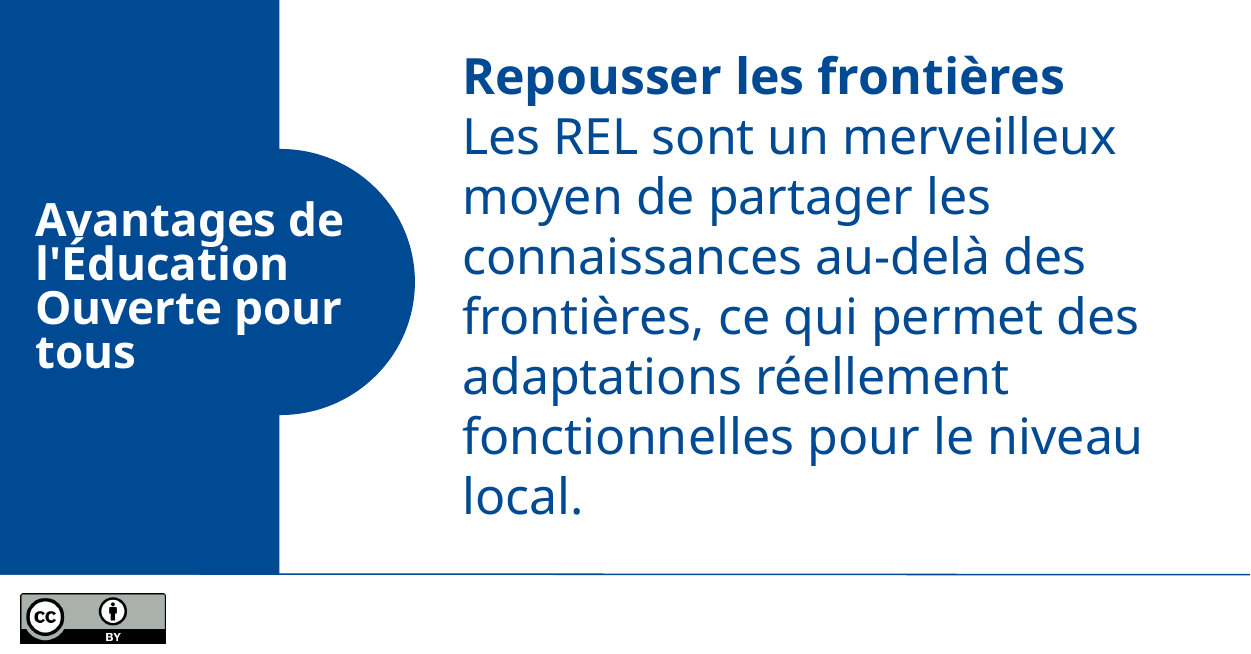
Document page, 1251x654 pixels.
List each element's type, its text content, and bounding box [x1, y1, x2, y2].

text_box Avantages de l'Éducation Ouverte pour tous [20, 186, 390, 393]
picture [20, 592, 166, 645]
text_box Repousser les frontières Les REL sont un merveilleux moyen de partager les connaissances au-delà des frontières, ce qui permet des adaptations réellement fonctionnelles pour le niveau local. [447, 29, 1217, 540]
text_box [390, 204, 415, 360]
text_box [0, 0, 280, 573]
text_box [187, 148, 374, 186]
text_box [0, 582, 1250, 654]
text_box [206, 393, 355, 416]
